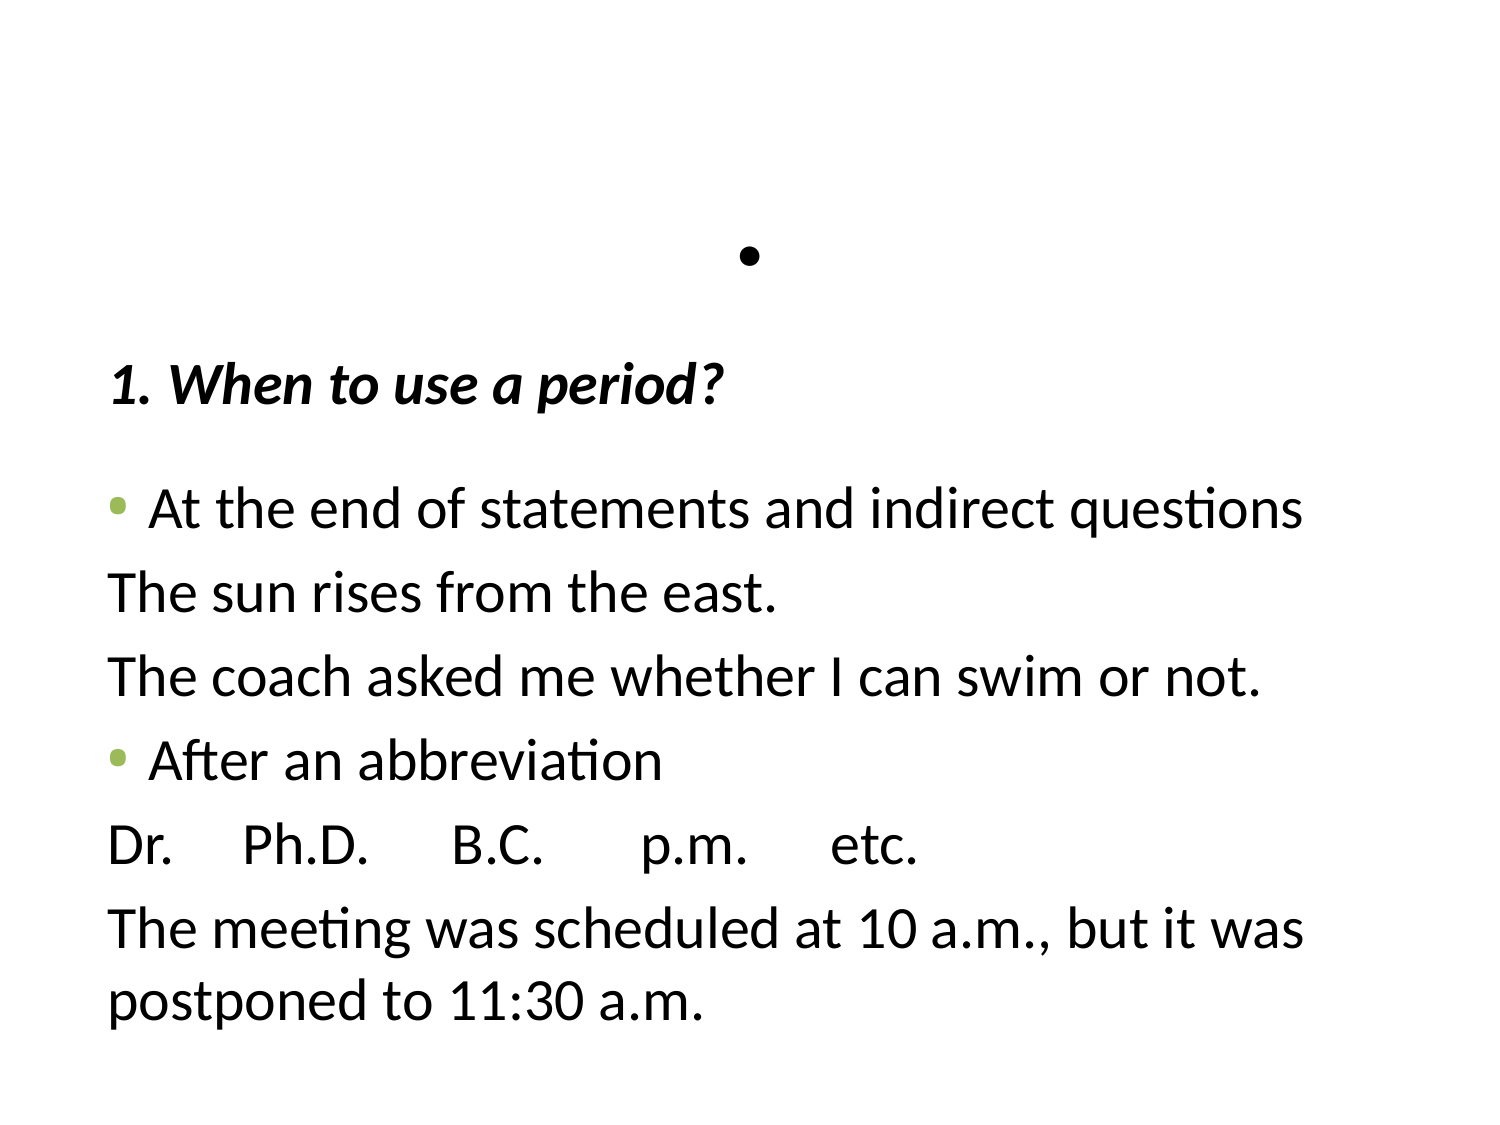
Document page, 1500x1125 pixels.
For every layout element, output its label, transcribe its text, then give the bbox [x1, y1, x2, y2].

list 1. When to use a period? At the end of statements and indirect questions The sun rises from the east. The coach asked me whether I can swim or not. After an abbreviation Dr. Ph.D. B.C. p.m. etc. The meeting was scheduled at 10 a.m., but it was postponed to 11:30 a.m. [75, 337, 1425, 1047]
title . [75, 125, 1425, 300]
